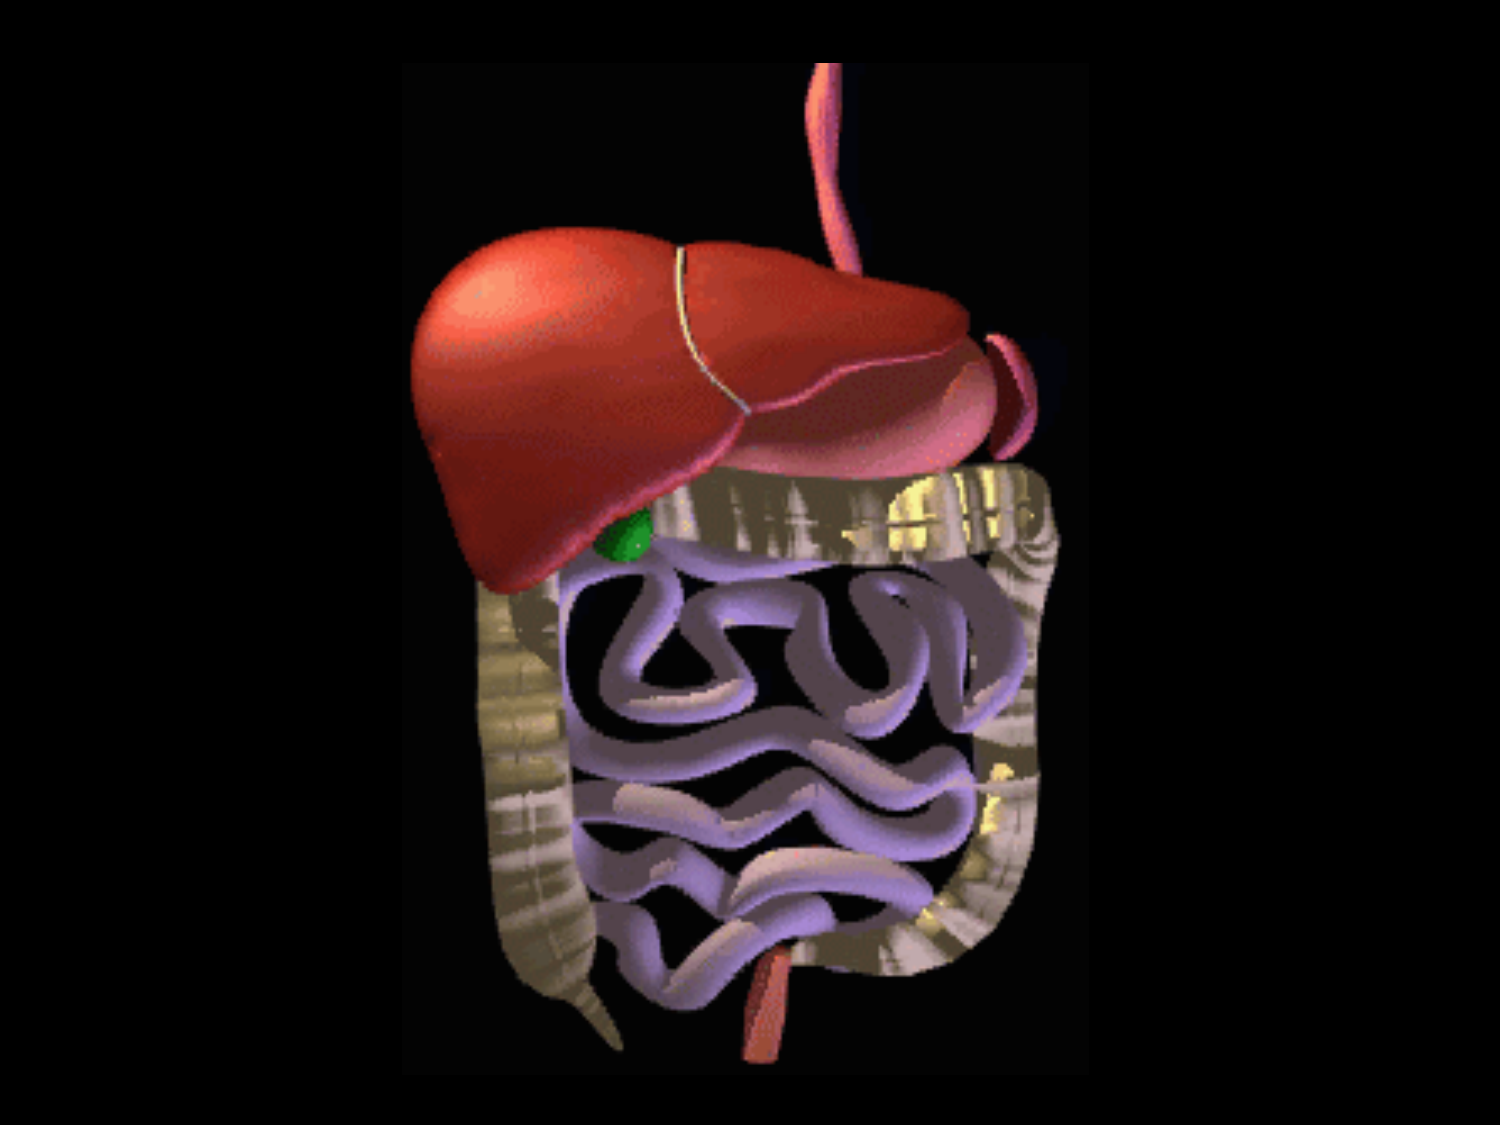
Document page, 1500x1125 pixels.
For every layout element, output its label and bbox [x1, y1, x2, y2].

text_box [401, 62, 1091, 1076]
